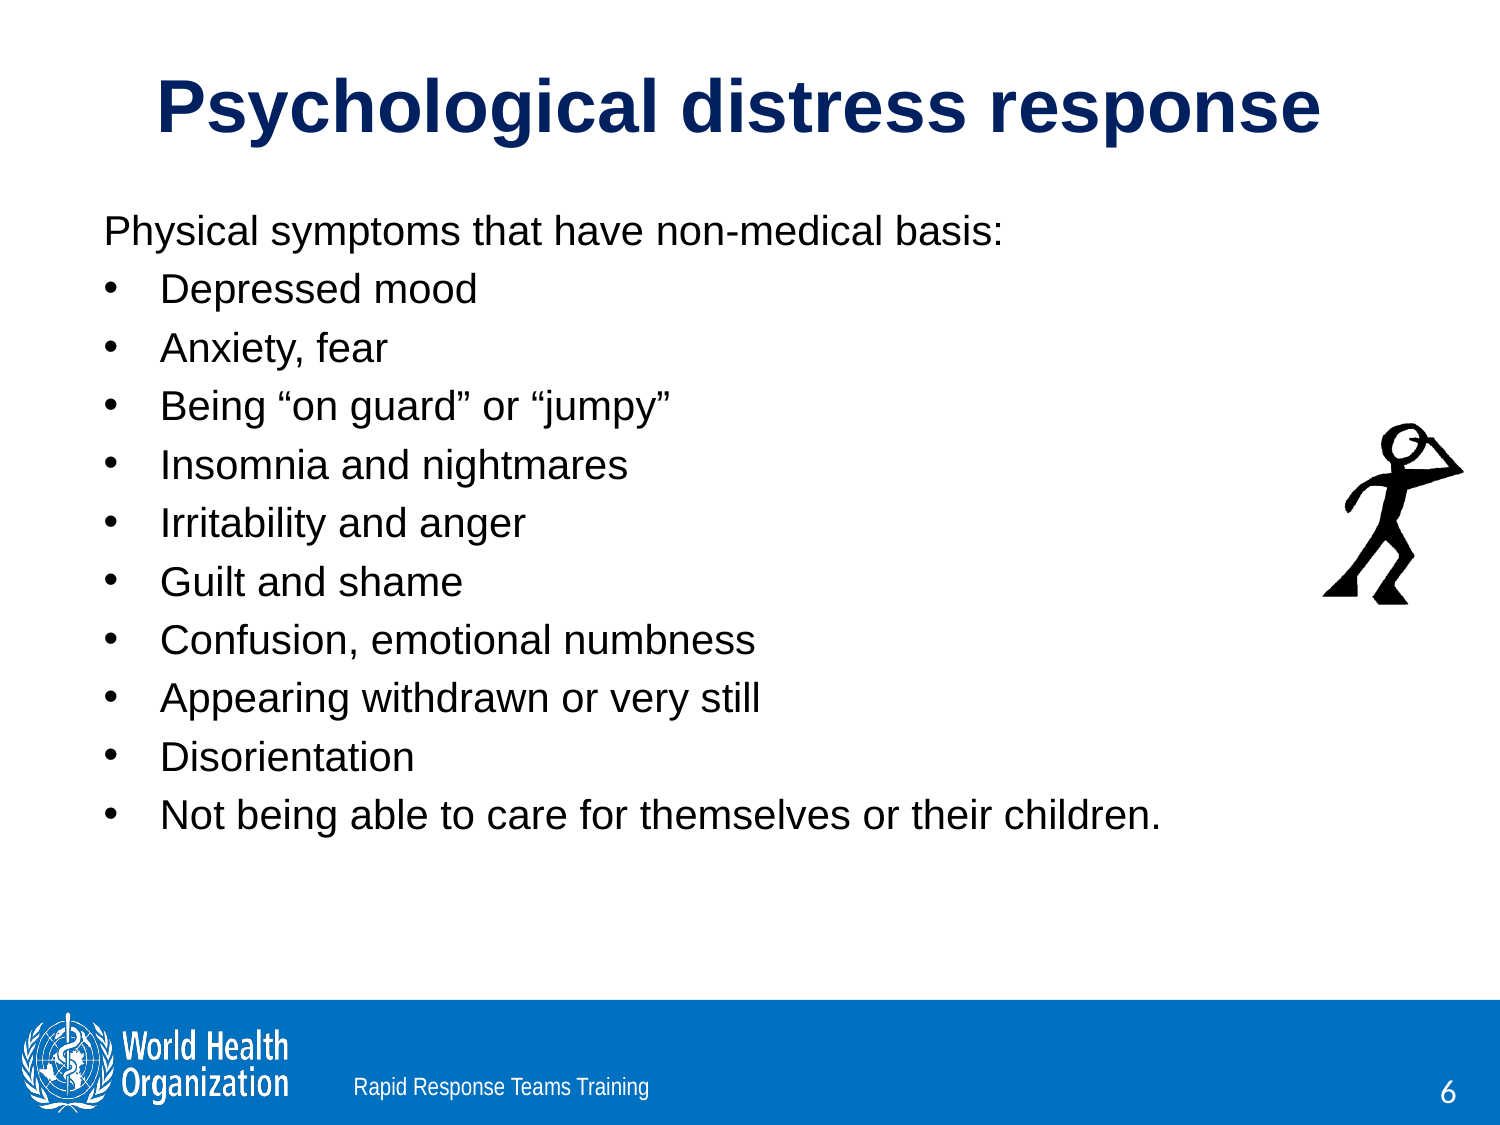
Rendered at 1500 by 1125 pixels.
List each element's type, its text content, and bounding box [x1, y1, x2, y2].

picture [1316, 408, 1470, 609]
picture [21, 1012, 288, 1113]
list Physical symptoms that have non-medical basis: Depressed mood Anxiety, fear Being “on guard” or “jumpy” Insomnia and nightmares Irritability and anger Guilt and shame Confusion, emotional numbness Appearing withdrawn or very still Disorientation Not being able to care for themselves or their children. [88, 196, 1433, 917]
title Psychological distress response [0, 8, 1500, 197]
